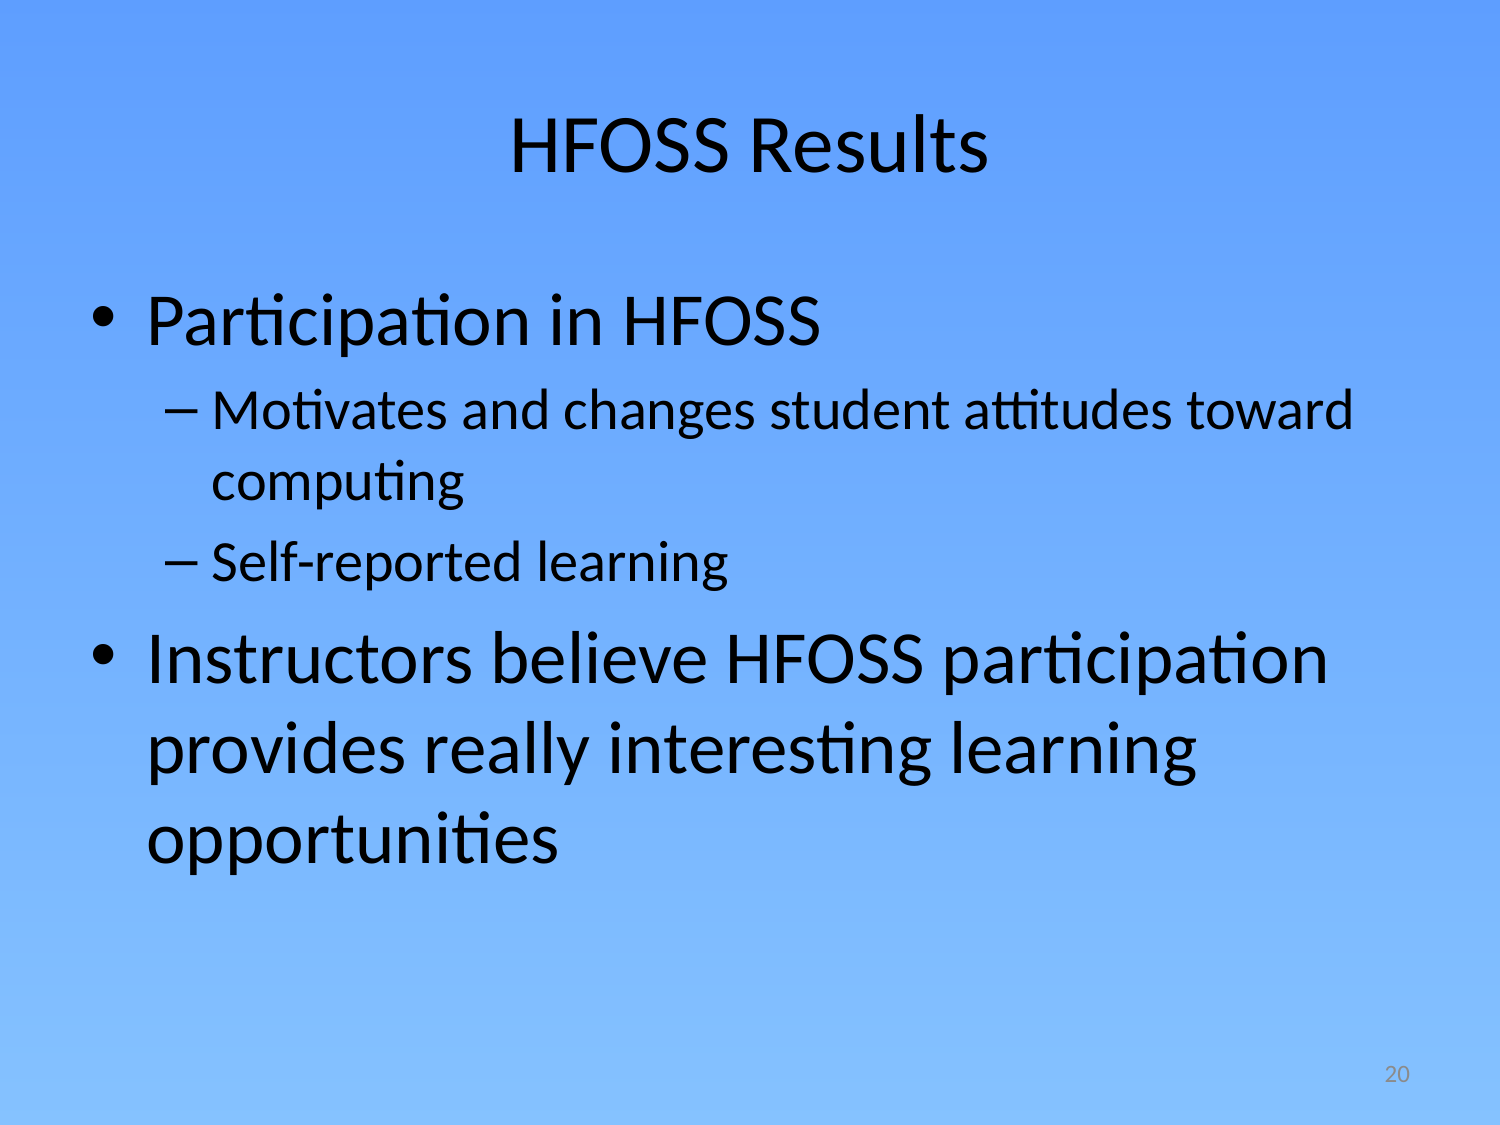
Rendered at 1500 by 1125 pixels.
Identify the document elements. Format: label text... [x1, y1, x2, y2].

slide_number 20 [1074, 1042, 1425, 1103]
title HFOSS Results [75, 45, 1425, 233]
list Participation in HFOSS Motivates and changes student attitudes toward computing Self-reported learning Instructors believe HFOSS participation provides really interesting learning opportunities [75, 262, 1425, 1005]
